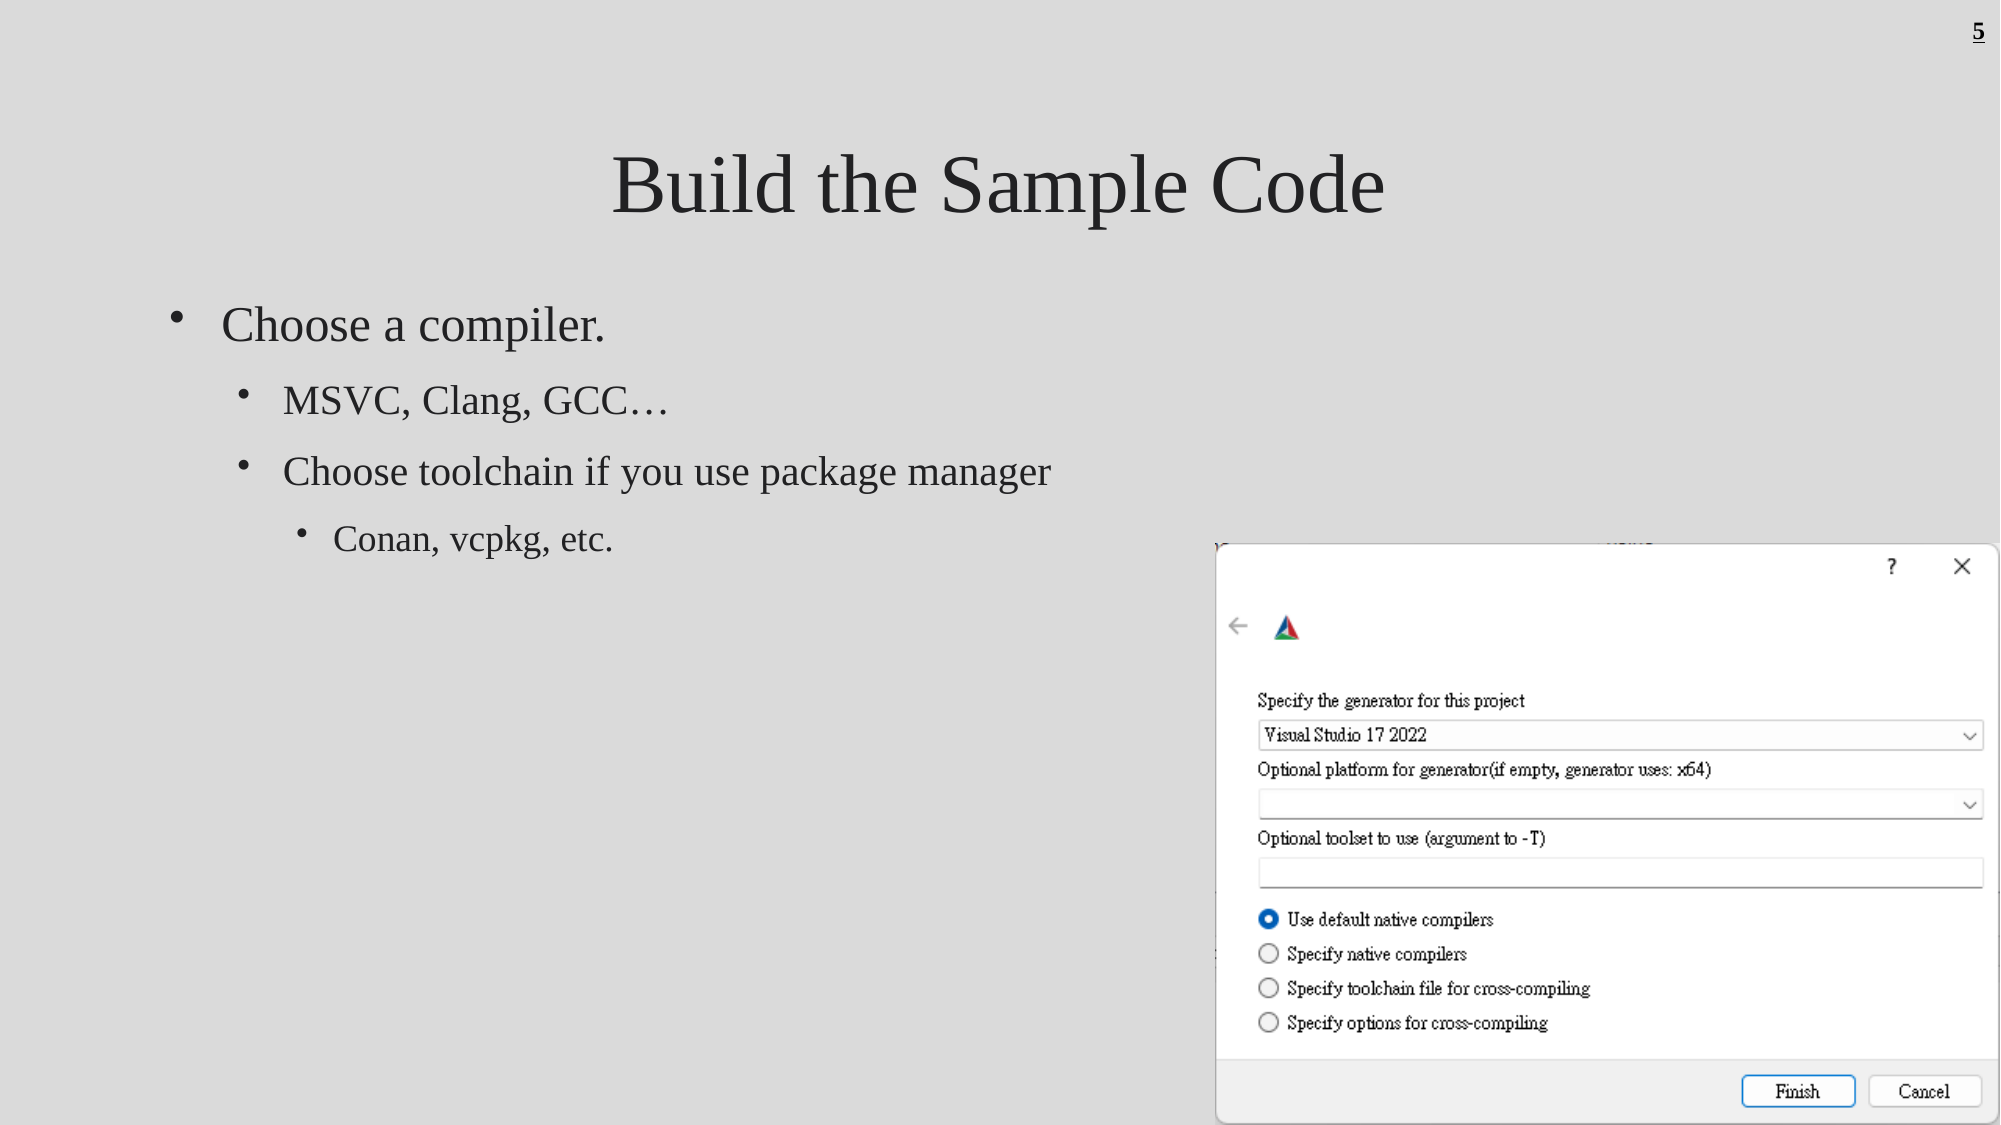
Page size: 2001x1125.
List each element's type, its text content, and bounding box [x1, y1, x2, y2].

picture [1215, 543, 2000, 1125]
slide_number 5 [1876, 0, 2000, 60]
title Build the Sample Code [149, 99, 1849, 260]
list Choose a compiler. MSVC, Clang, GCC… Choose toolchain if you use package manager Conan, vcpkg, etc. [149, 284, 1849, 950]
